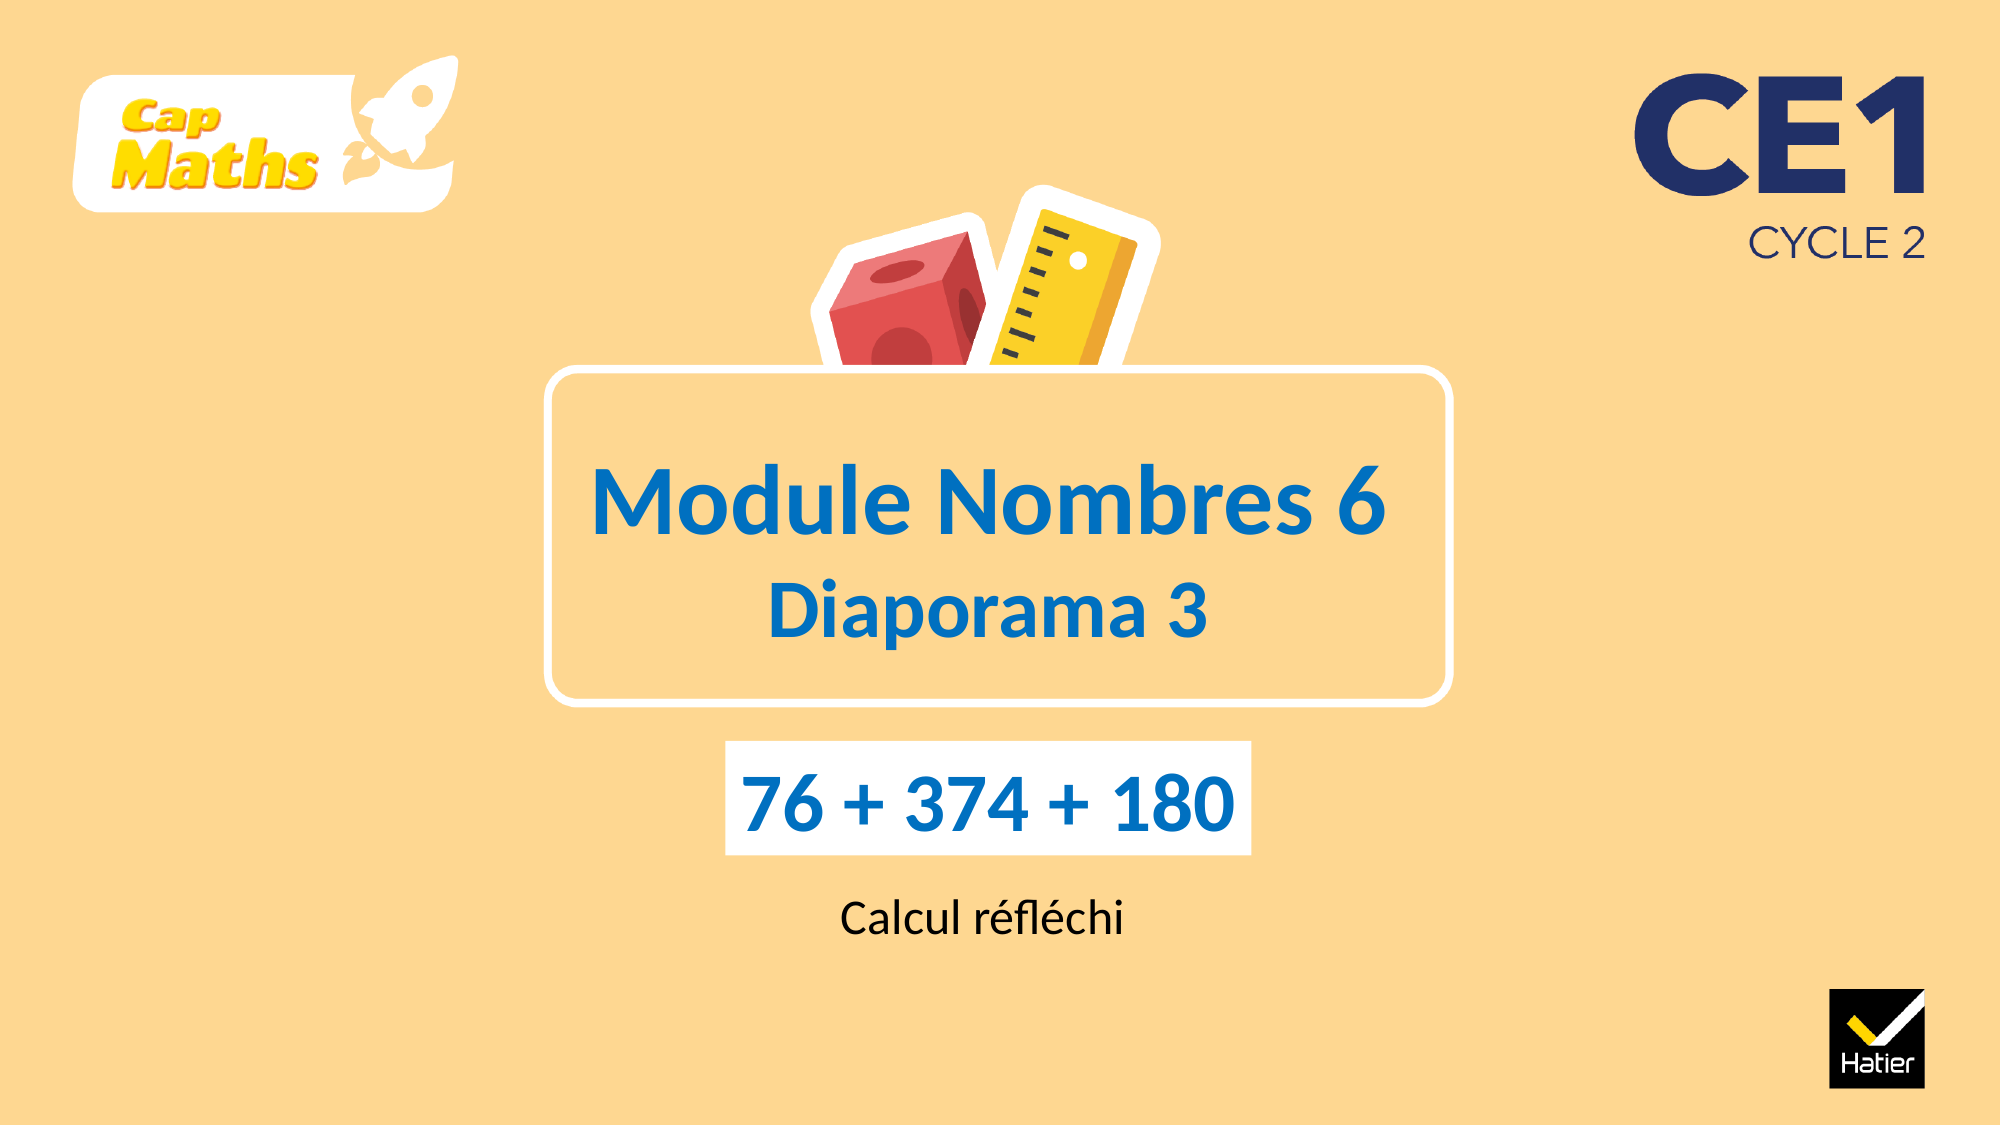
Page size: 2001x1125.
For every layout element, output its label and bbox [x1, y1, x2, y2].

list [0, 0, 2000, 1125]
